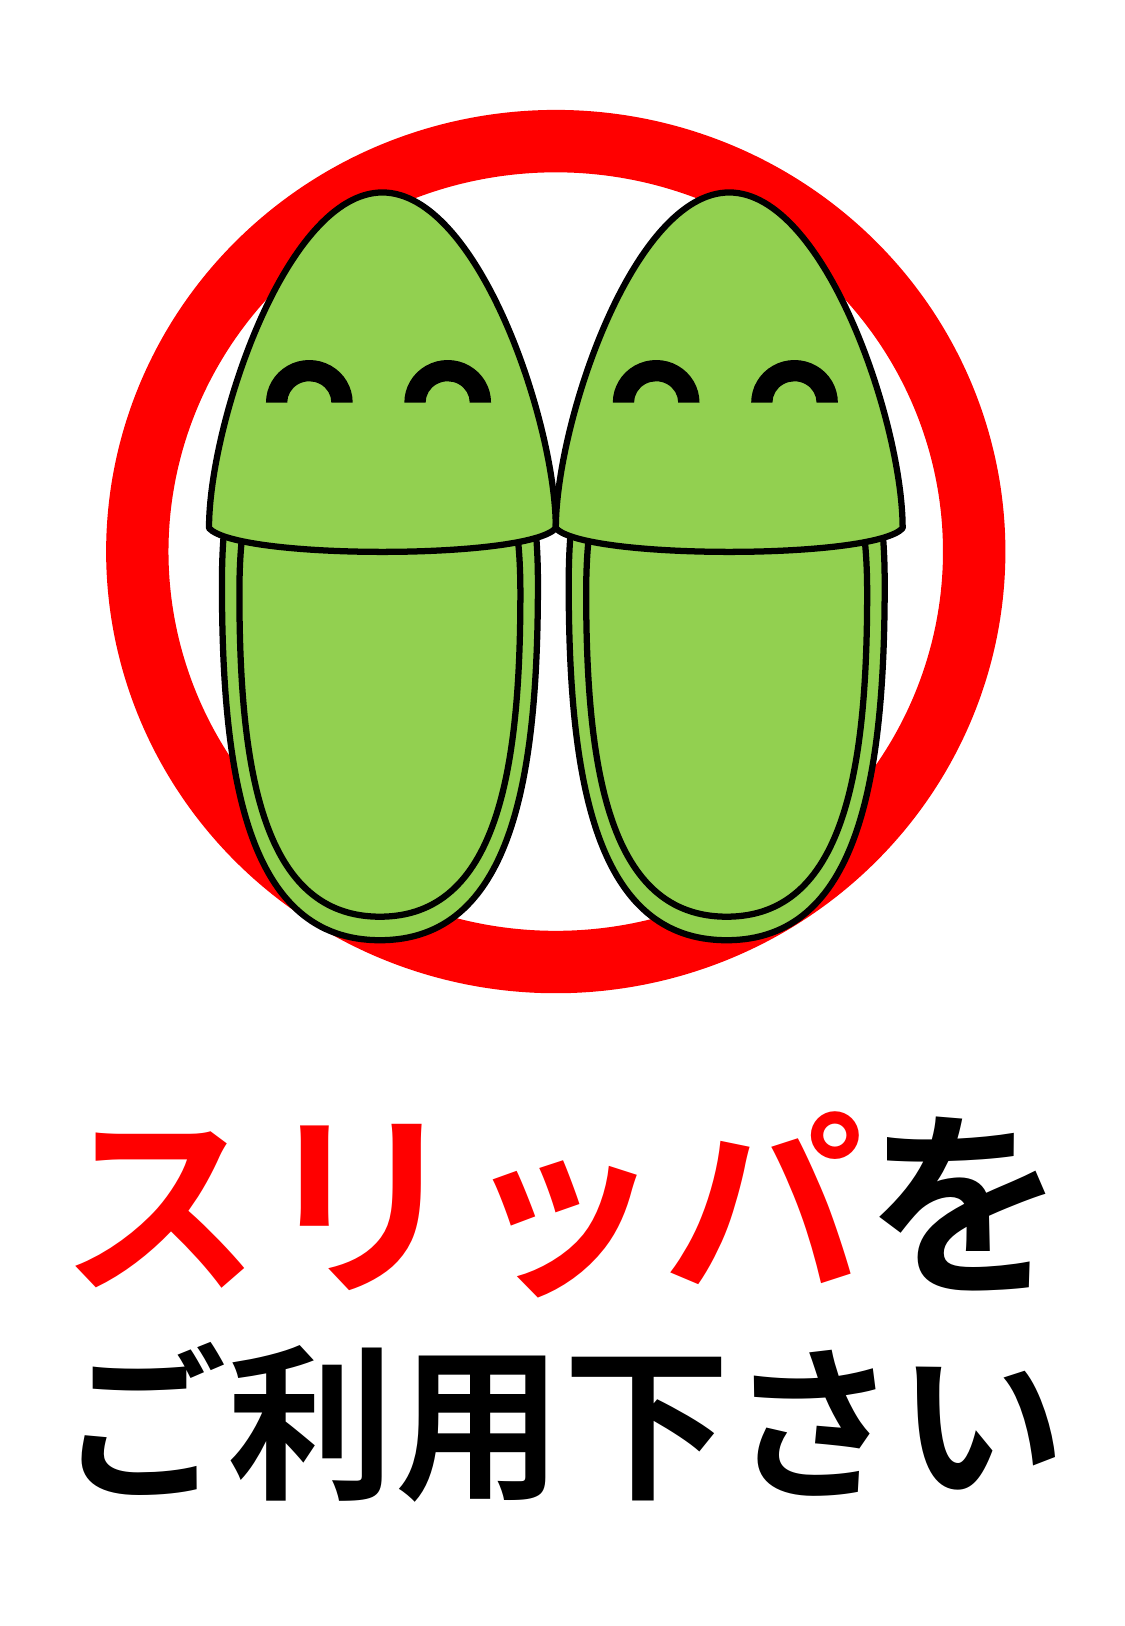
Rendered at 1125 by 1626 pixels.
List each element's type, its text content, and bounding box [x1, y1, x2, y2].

text_box スリッパを ご利用下さい [1, 1072, 1125, 1527]
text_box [105, 109, 1006, 994]
